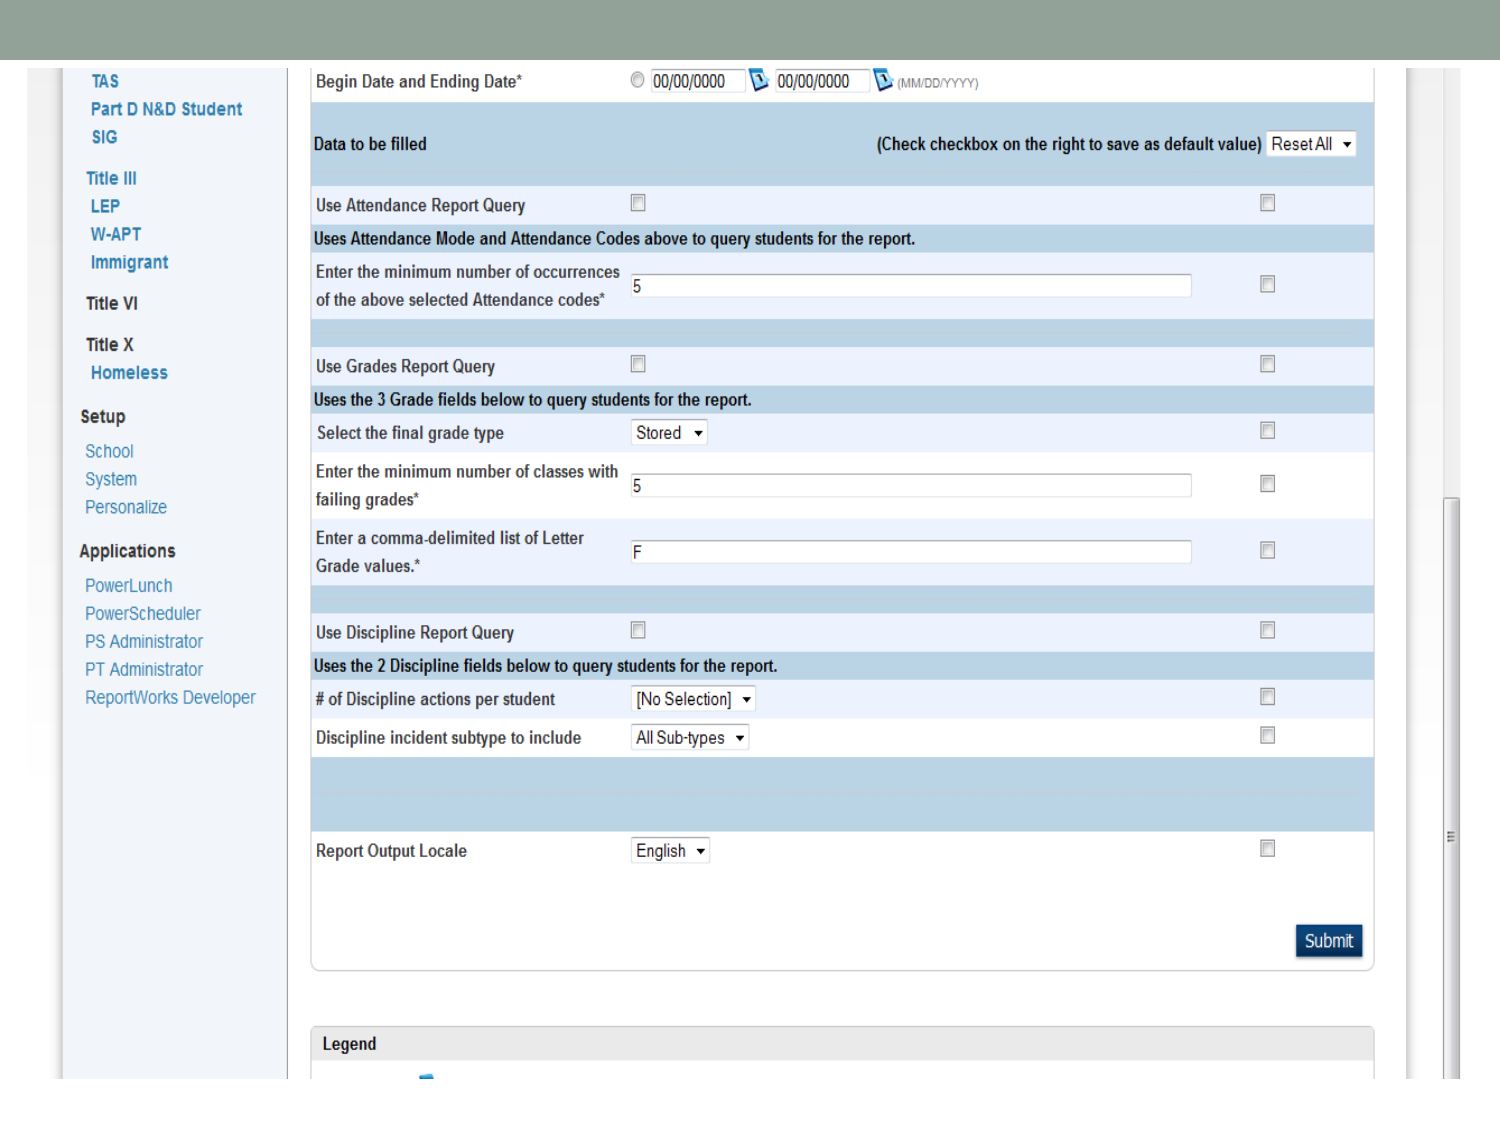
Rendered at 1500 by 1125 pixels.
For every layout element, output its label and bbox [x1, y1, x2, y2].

list [27, 68, 1461, 1079]
